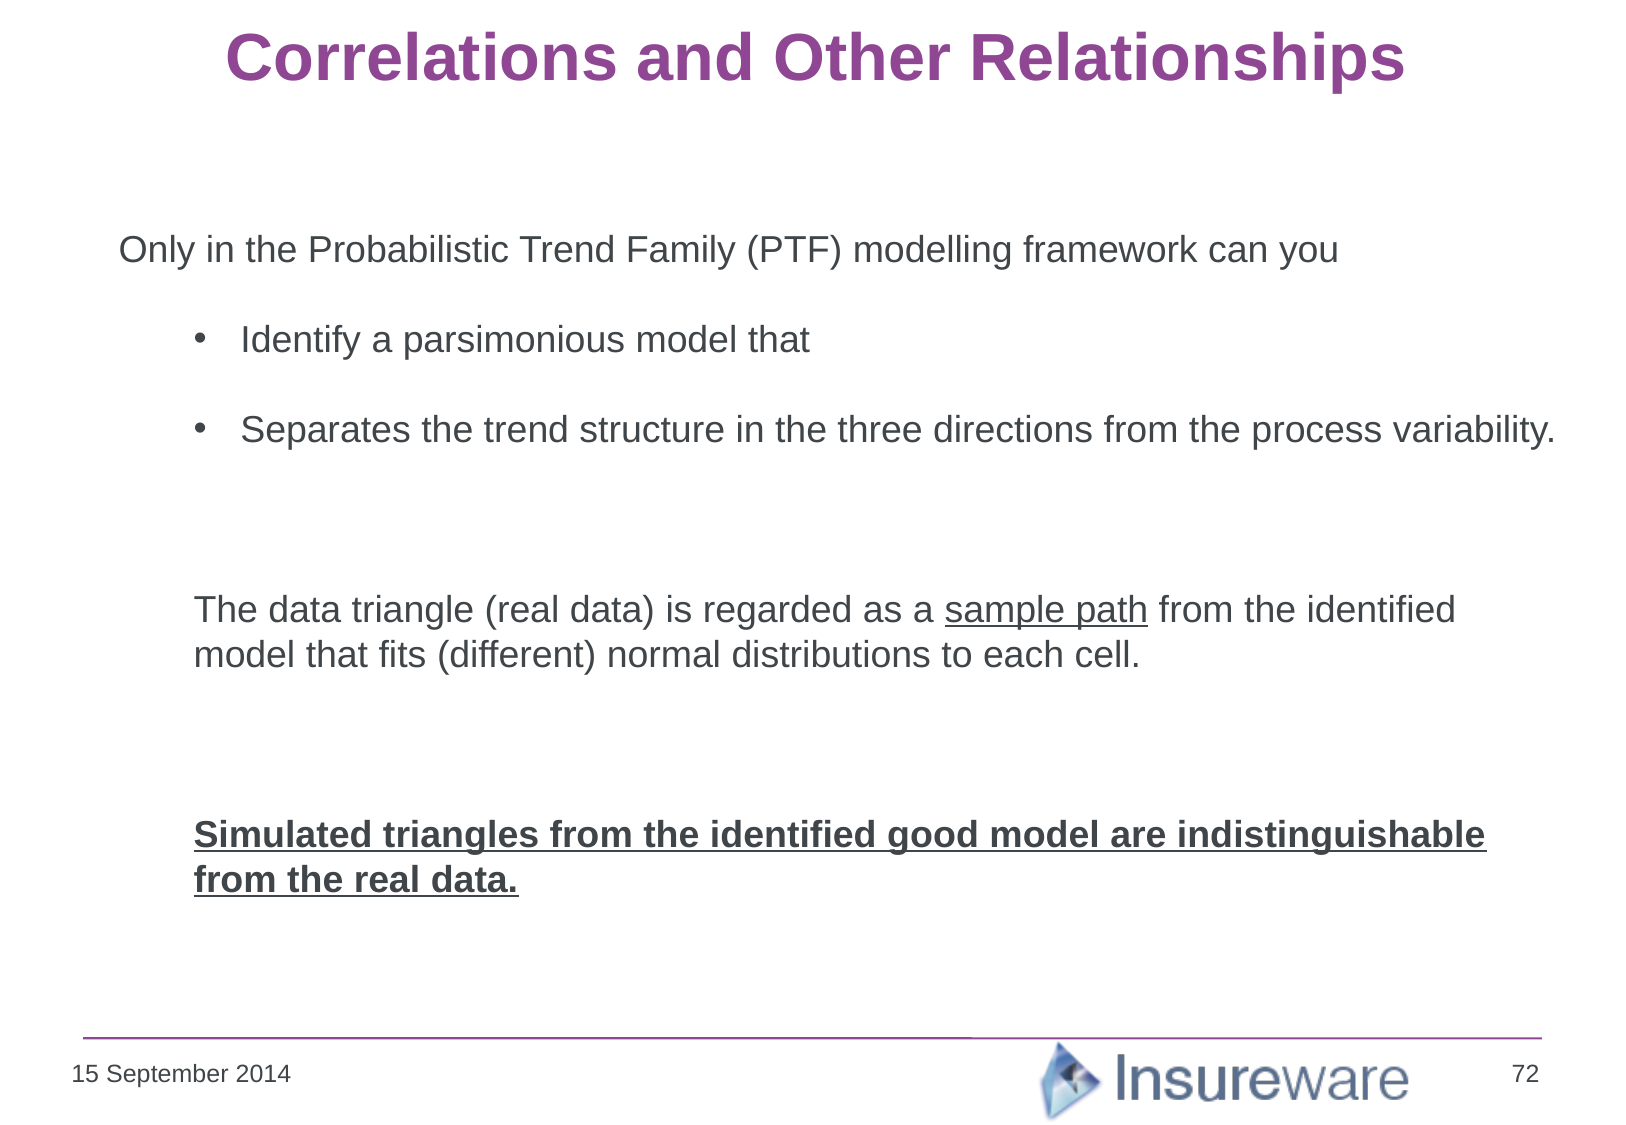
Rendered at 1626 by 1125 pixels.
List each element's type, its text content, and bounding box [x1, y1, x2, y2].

slide_number 72 [1439, 1050, 1555, 1106]
text_box Only in the Probabilistic Trend Family (PTF) modelling framework can you Identify a parsimonious model that Separates the trend structure in the three directions from the process variability. The data triangle (real data) is regarded as a sample path from the identified model that fits (different) normal distributions to each cell. Simulated triangles from the identified good model are indistinguishable from the real data. [103, 172, 1581, 953]
picture [1036, 1039, 1416, 1125]
title Correlations and Other Relationships [80, 0, 1554, 148]
